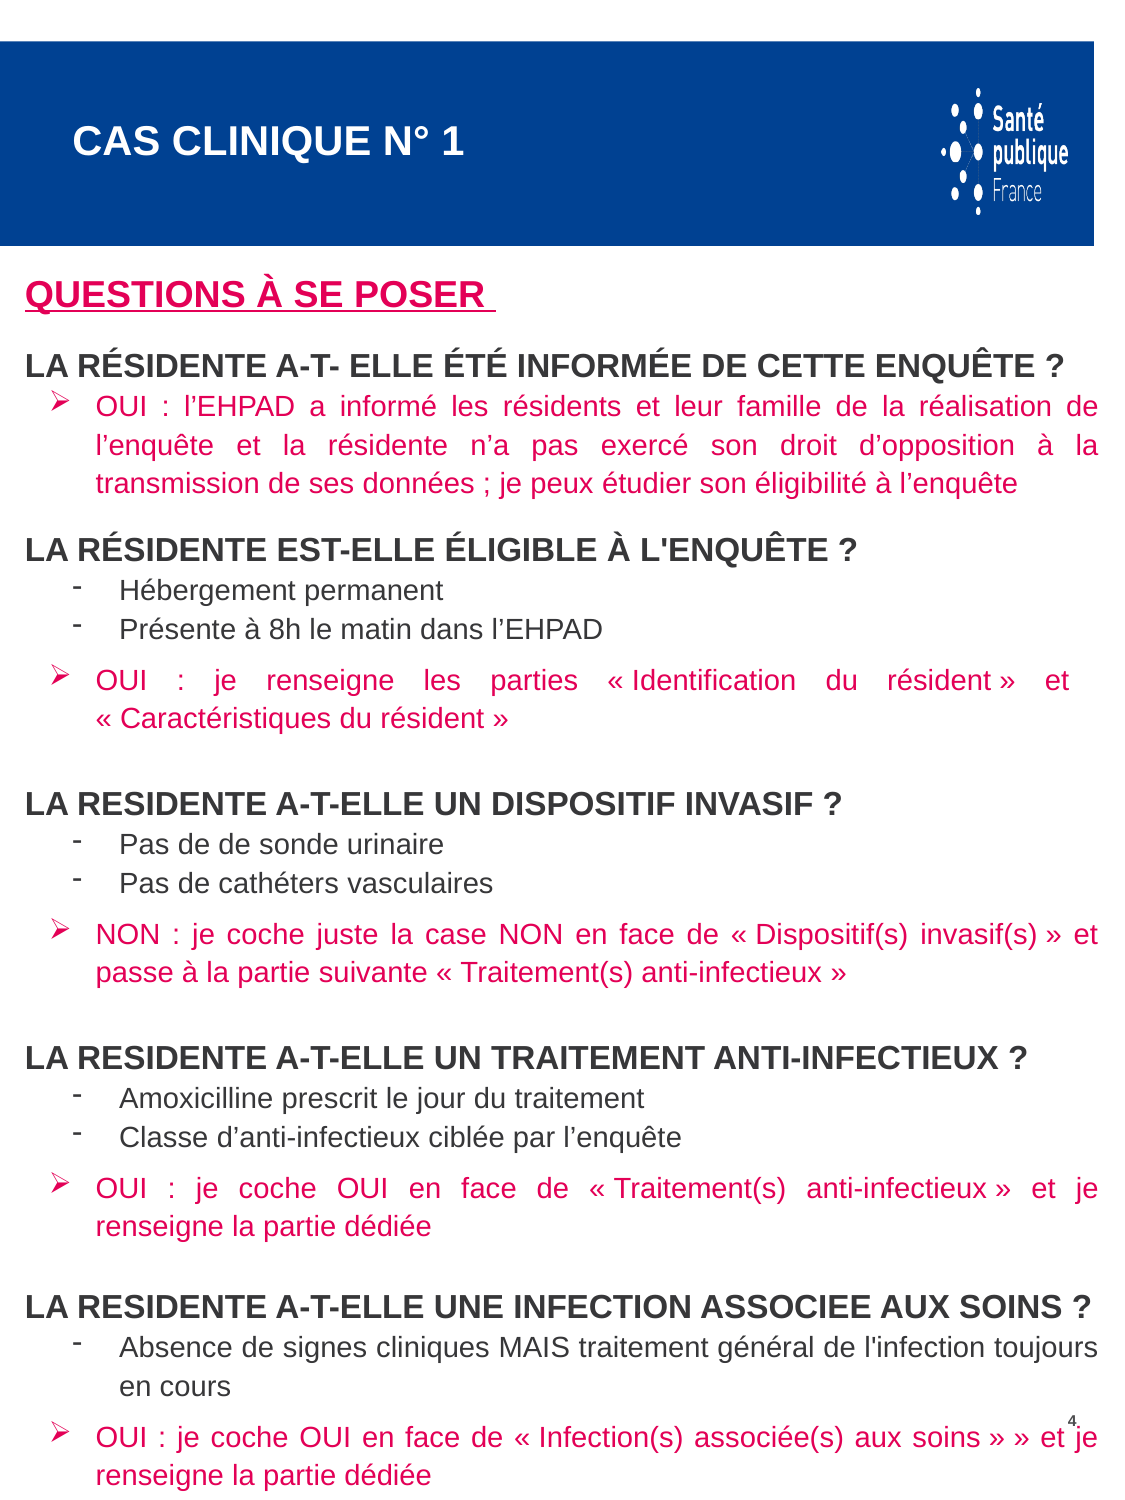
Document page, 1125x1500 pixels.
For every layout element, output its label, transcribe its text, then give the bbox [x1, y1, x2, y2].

list Questions à se poser LA Résidente a-t- elle été informéE de cette enquête ? OUI : l’EHPAD a informé les résidents et leur famille de la réalisation de l’enquête et la résidente n’a pas exercé son droit d’opposition à la transmission de ses données ; je peux étudier son éligibilité à l’enquête La résidente est-elle éligible à l'Enquête ? Hébergement permanent Présente à 8h le matin dans l’EHPAD OUI : je renseigne les parties « Identification du résident » et « Caractéristiques du résident » LA RESIDENTE A-T-ELLE un Dispositif invasif ? Pas de de sonde urinaire Pas de cathéters vasculaires NON : je coche juste la case NON en face de « Dispositif(s) invasif(s) » et passe à la partie suivante « Traitement(s) anti-infectieux » LA RESIDENTE A-T-ELLE UN TRAITEMENT ANTI-INFECTIEUX ? Amoxicilline prescrit le jour du traitement Classe d’anti-infectieux ciblée par l’enquête OUI : je coche OUI en face de « Traitement(s) anti-infectieux » et je renseigne la partie dédiée LA RESIDENTE A-T-ELLE UNE INFECTION ASSOCIEE aux soins ? Absence de signes cliniques MAIS traitement général de l'infection toujours en cours OUI : je coche OUI en face de « Infection(s) associée(s) aux soins » » et je renseigne la partie dédiée [19, 265, 1106, 1483]
title Cas clinique n° 1 [66, 41, 908, 246]
picture [941, 88, 1068, 215]
